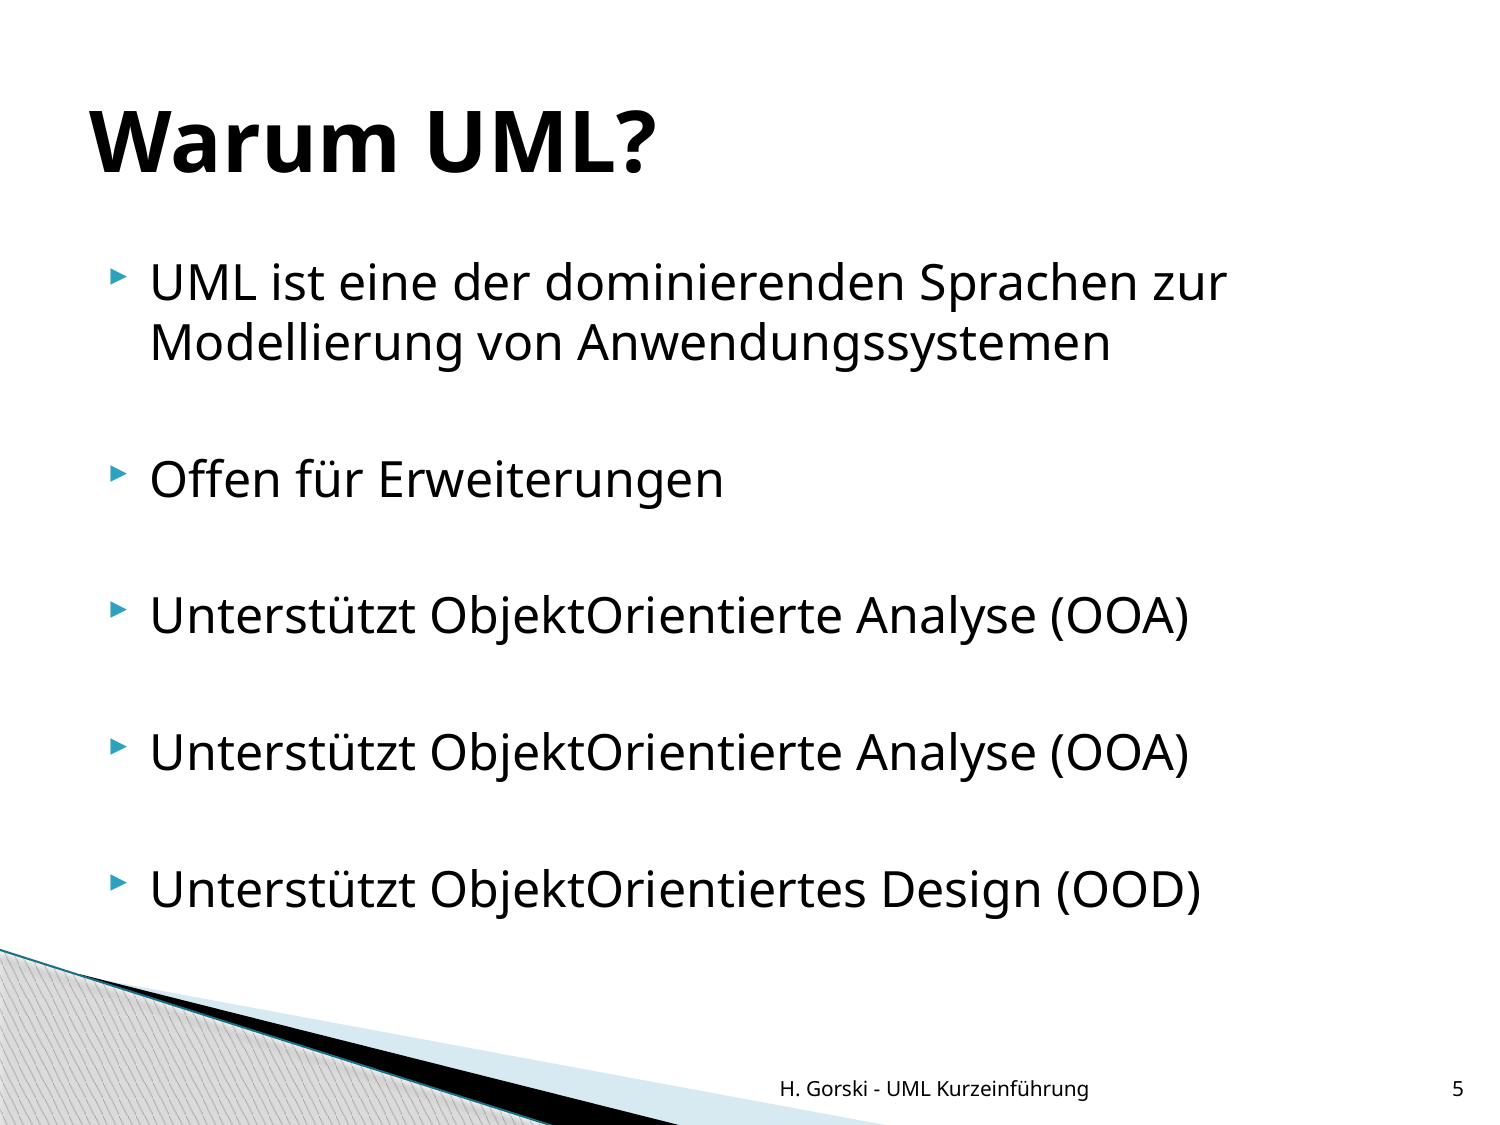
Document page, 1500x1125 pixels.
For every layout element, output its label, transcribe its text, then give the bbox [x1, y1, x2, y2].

footer H. Gorski - UML Kurzeinführung [718, 1051, 1105, 1112]
title Warum UML? [75, 45, 1425, 233]
slide_number 5 [1418, 1051, 1479, 1112]
list UML ist eine der dominierenden Sprachen zur Modellierung von Anwendungssystemen Offen für Erweiterungen Unterstützt ObjektOrientierte Analyse (OOA) Unterstützt ObjektOrientierte Analyse (OOA) Unterstützt ObjektOrientiertes Design (OOD) [75, 243, 1425, 986]
